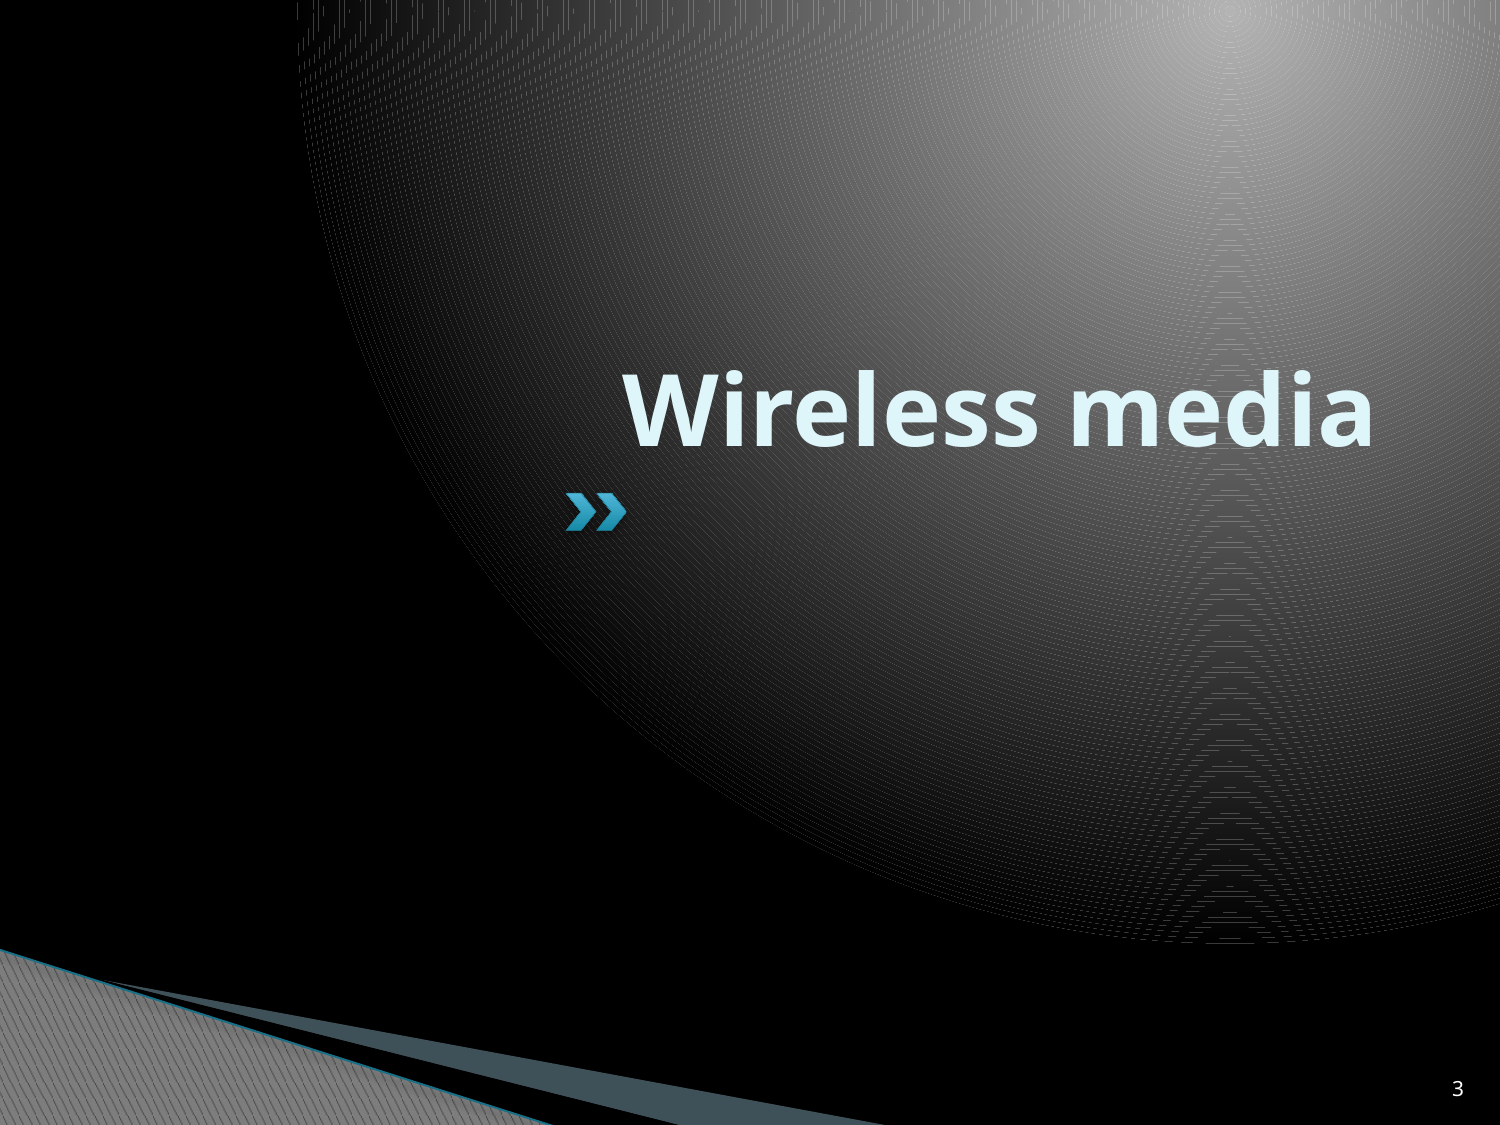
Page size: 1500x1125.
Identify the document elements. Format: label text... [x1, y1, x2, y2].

slide_number 3 [1418, 1051, 1479, 1112]
picture [0, 952, 543, 1125]
title Wireless media [118, 173, 1394, 474]
